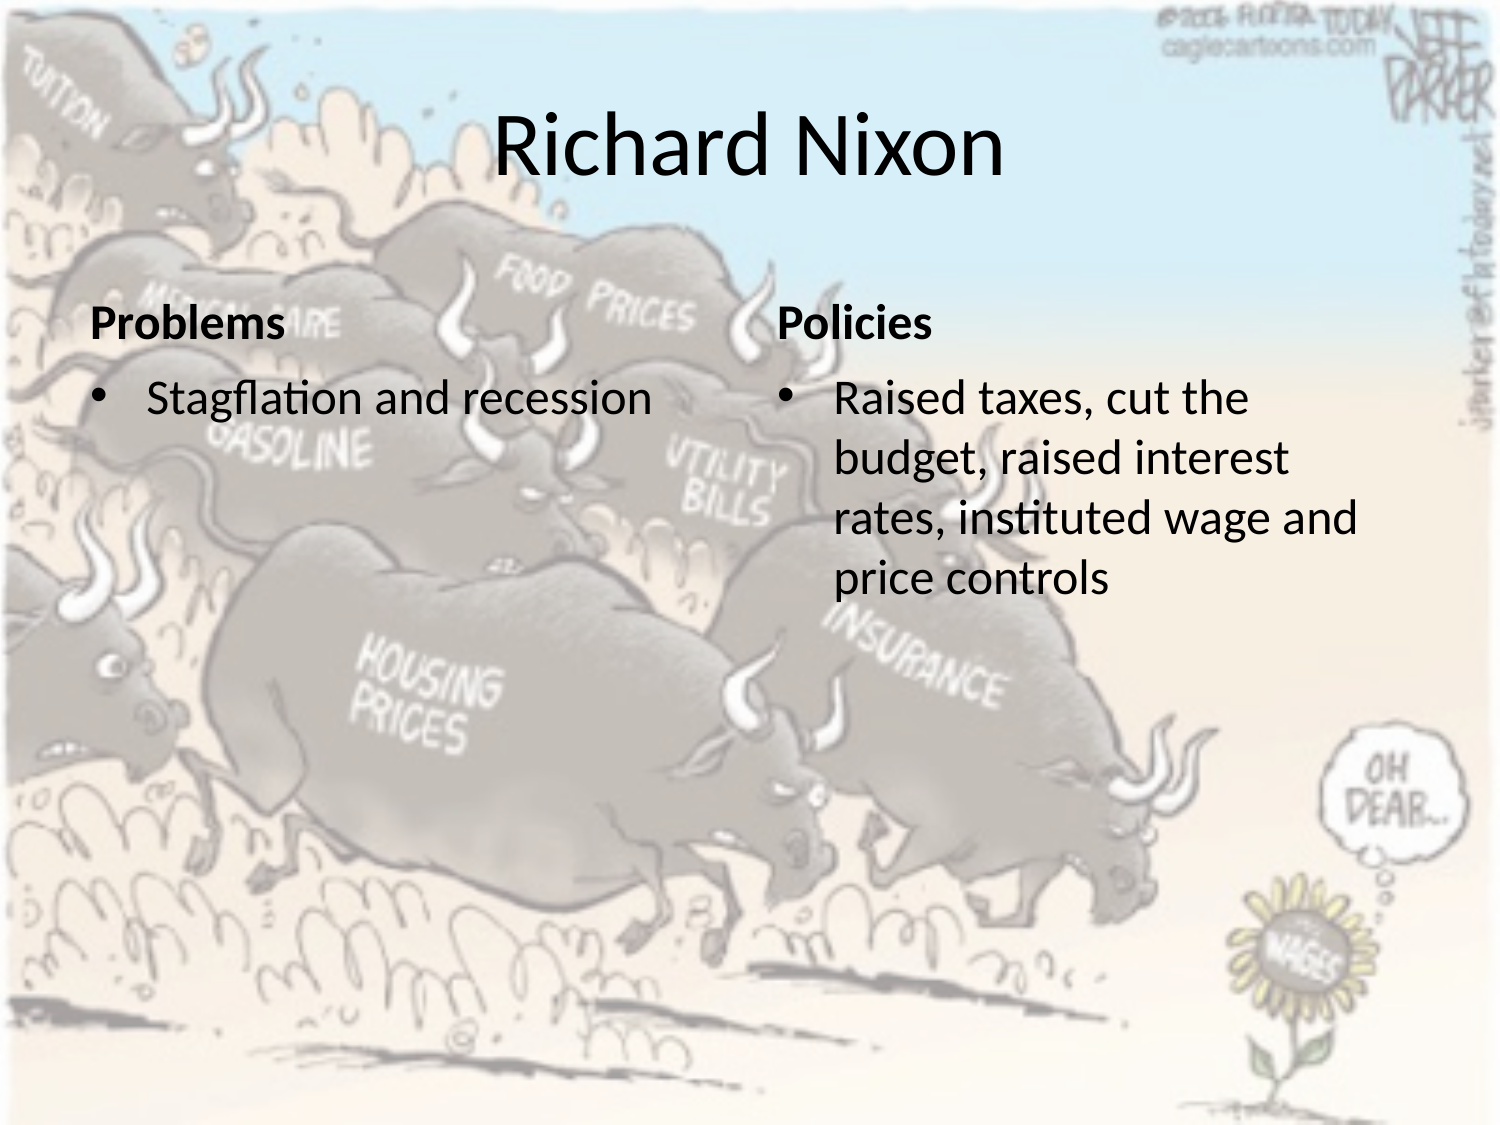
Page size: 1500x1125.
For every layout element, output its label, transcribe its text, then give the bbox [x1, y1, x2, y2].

list Policies [761, 251, 1425, 356]
list Stagflation and recession [75, 356, 738, 1005]
list Problems [75, 251, 738, 356]
title Richard Nixon [75, 45, 1425, 233]
list Raised taxes, cut the budget, raised interest rates, instituted wage and price controls [761, 356, 1425, 1005]
